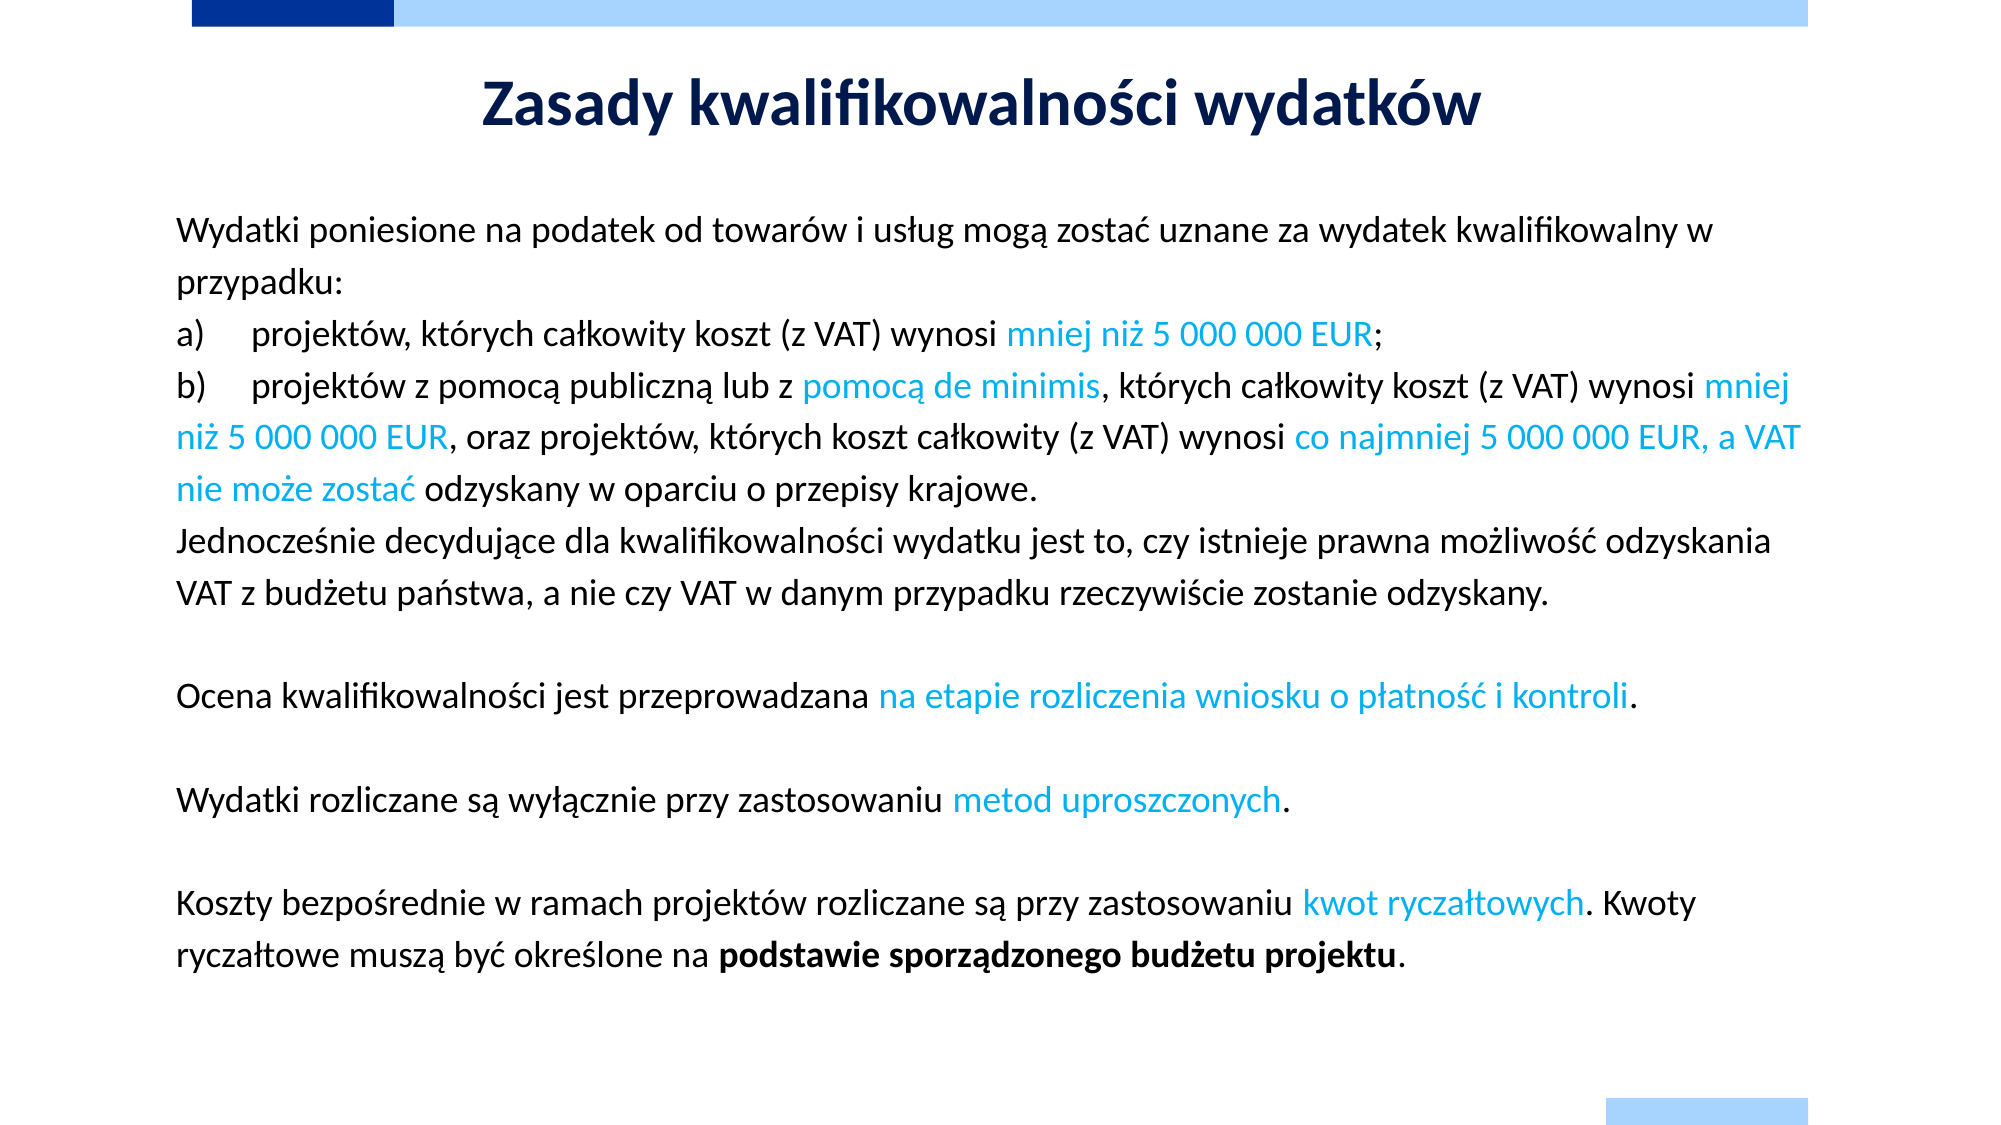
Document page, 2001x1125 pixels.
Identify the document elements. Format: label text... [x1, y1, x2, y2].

text_box Zasady kwalifikowalności wydatków [203, 51, 1763, 146]
text_box Wydatki poniesione na podatek od towarów i usług mogą zostać uznane za wydatek kwalifikowalny w przypadku: a) projektów, których całkowity koszt (z VAT) wynosi mniej niż 5 000 000 EUR; b) projektów z pomocą publiczną lub z pomocą de minimis, których całkowity koszt (z VAT) wynosi mniej niż 5 000 000 EUR, oraz projektów, których koszt całkowity (z VAT) wynosi co najmniej 5 000 000 EUR, a VAT nie może zostać odzyskany w oparciu o przepisy krajowe. Jednocześnie decydujące dla kwalifikowalności wydatku jest to, czy istnieje prawna możliwość odzyskania VAT z budżetu państwa, a nie czy VAT w danym przypadku rzeczywiście zostanie odzyskany. Ocena kwalifikowalności jest przeprowadzana na etapie rozliczenia wniosku o płatność i kontroli. Wydatki rozliczane są wyłącznie przy zastosowaniu metod uproszczonych. Koszty bezpośrednie w ramach projektów rozliczane są przy zastosowaniu kwot ryczałtowych. Kwoty ryczałtowe muszą być określone na podstawie sporządzonego budżetu projektu. [161, 191, 1839, 983]
